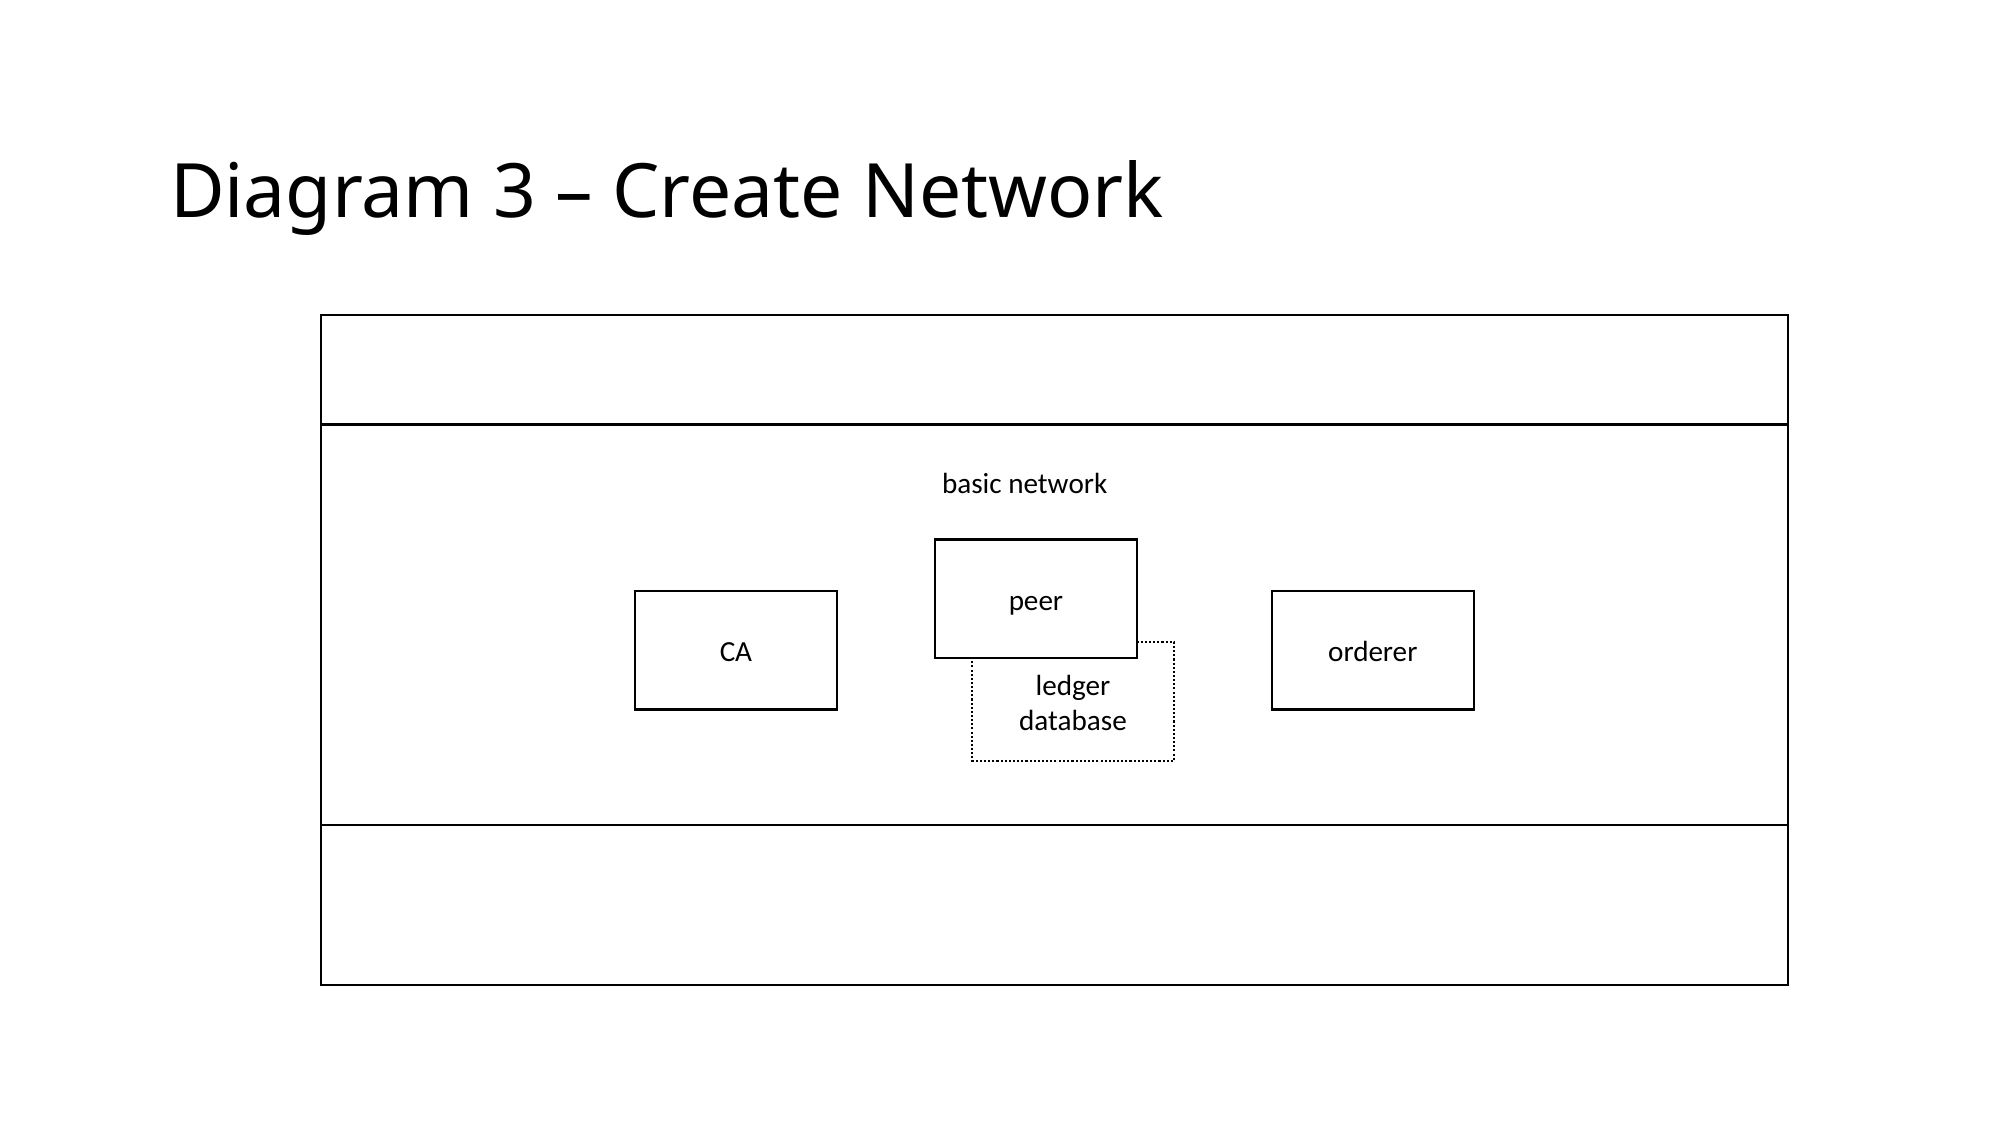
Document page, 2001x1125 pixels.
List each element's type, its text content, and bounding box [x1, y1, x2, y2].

text_box [320, 826, 1788, 986]
text_box basic network [934, 456, 1116, 507]
text_box [320, 425, 1788, 824]
text_box Diagram 3 – Create Network [162, 84, 1888, 303]
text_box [634, 539, 1475, 762]
text_box [320, 315, 1788, 423]
